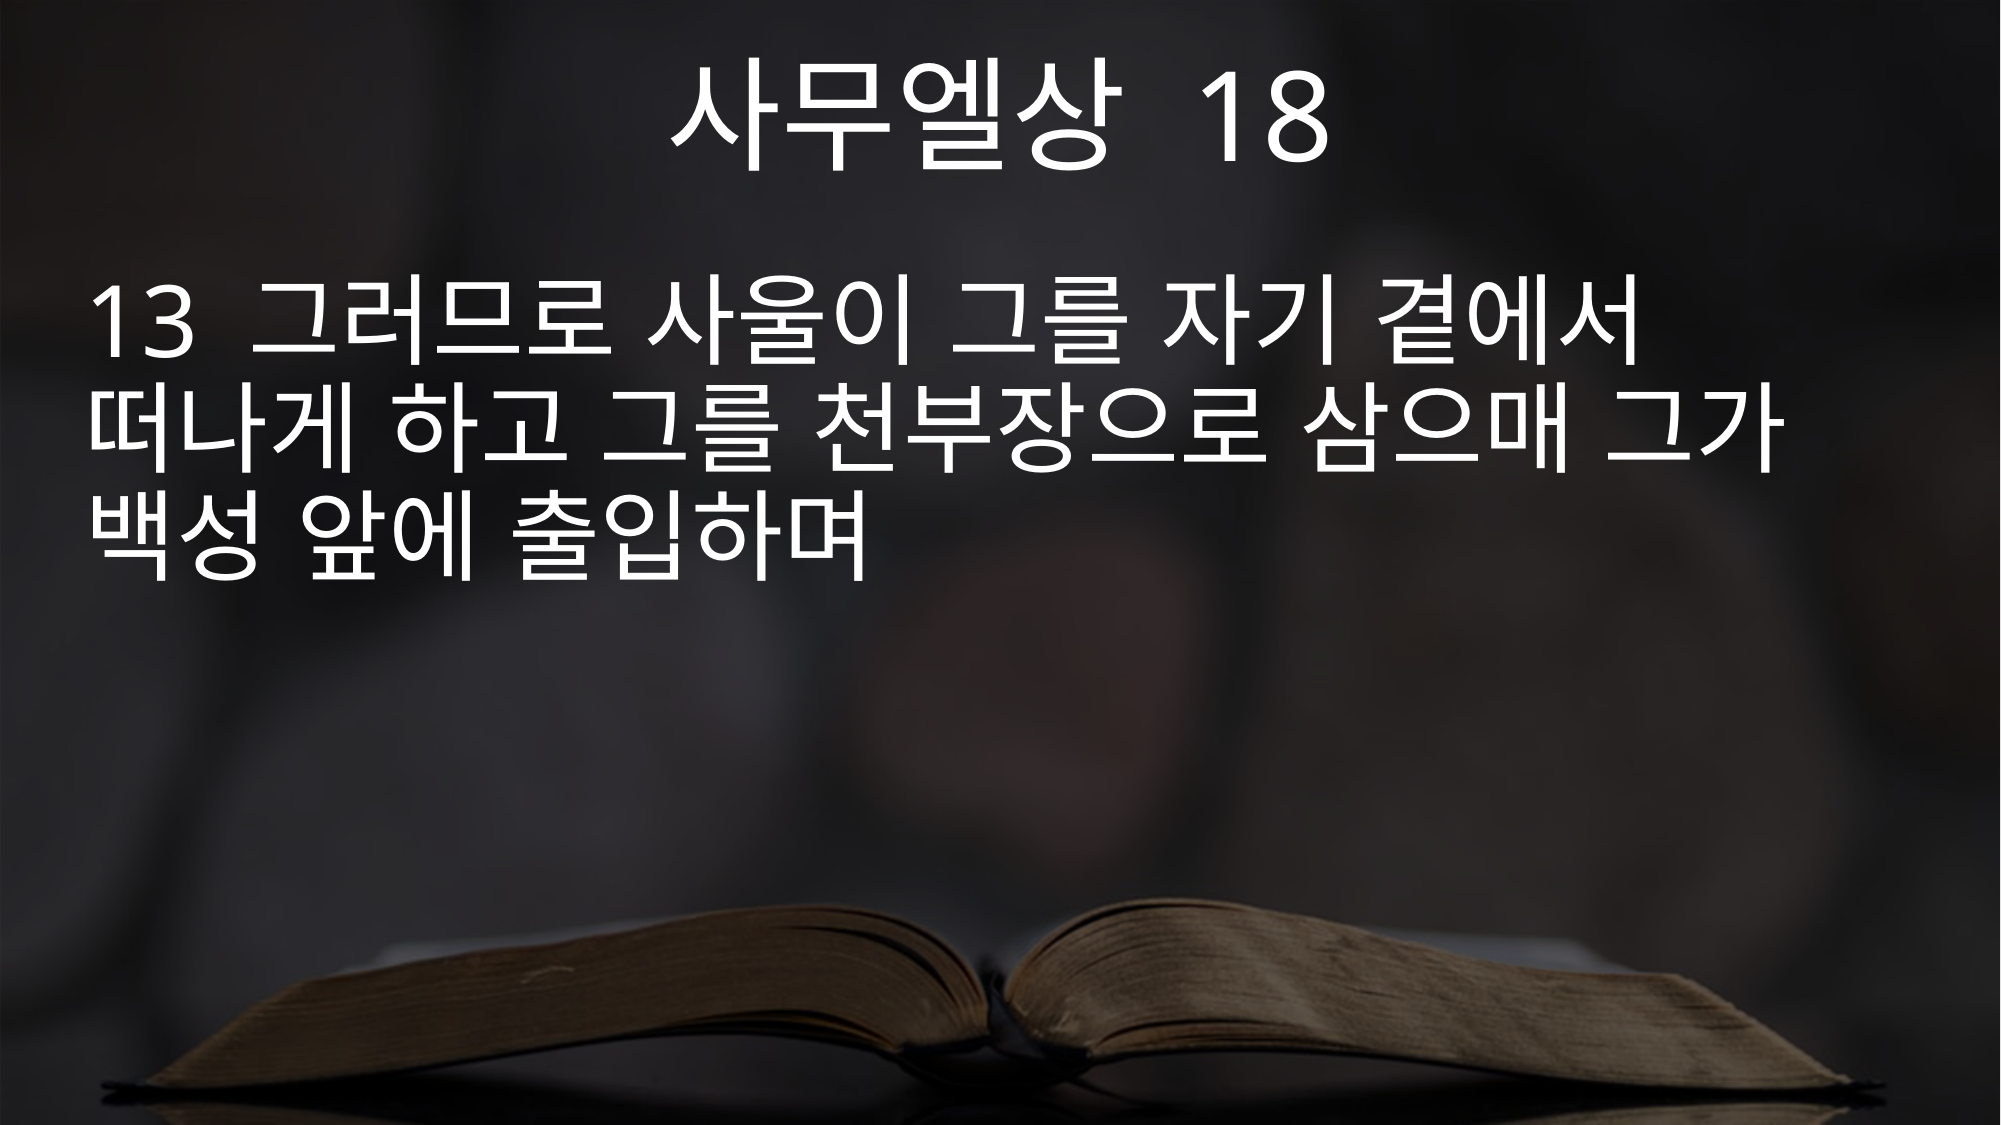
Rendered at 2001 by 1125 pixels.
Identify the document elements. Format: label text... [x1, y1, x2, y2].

list 13 그러므로 사울이 그를 자기 곁에서 떠나게 하고 그를 천부장으로 삼으매 그가 백성 앞에 출입하며 [69, 263, 1953, 423]
picture [0, 0, 2001, 1125]
footer 사무엘상 18 [0, 32, 2000, 192]
